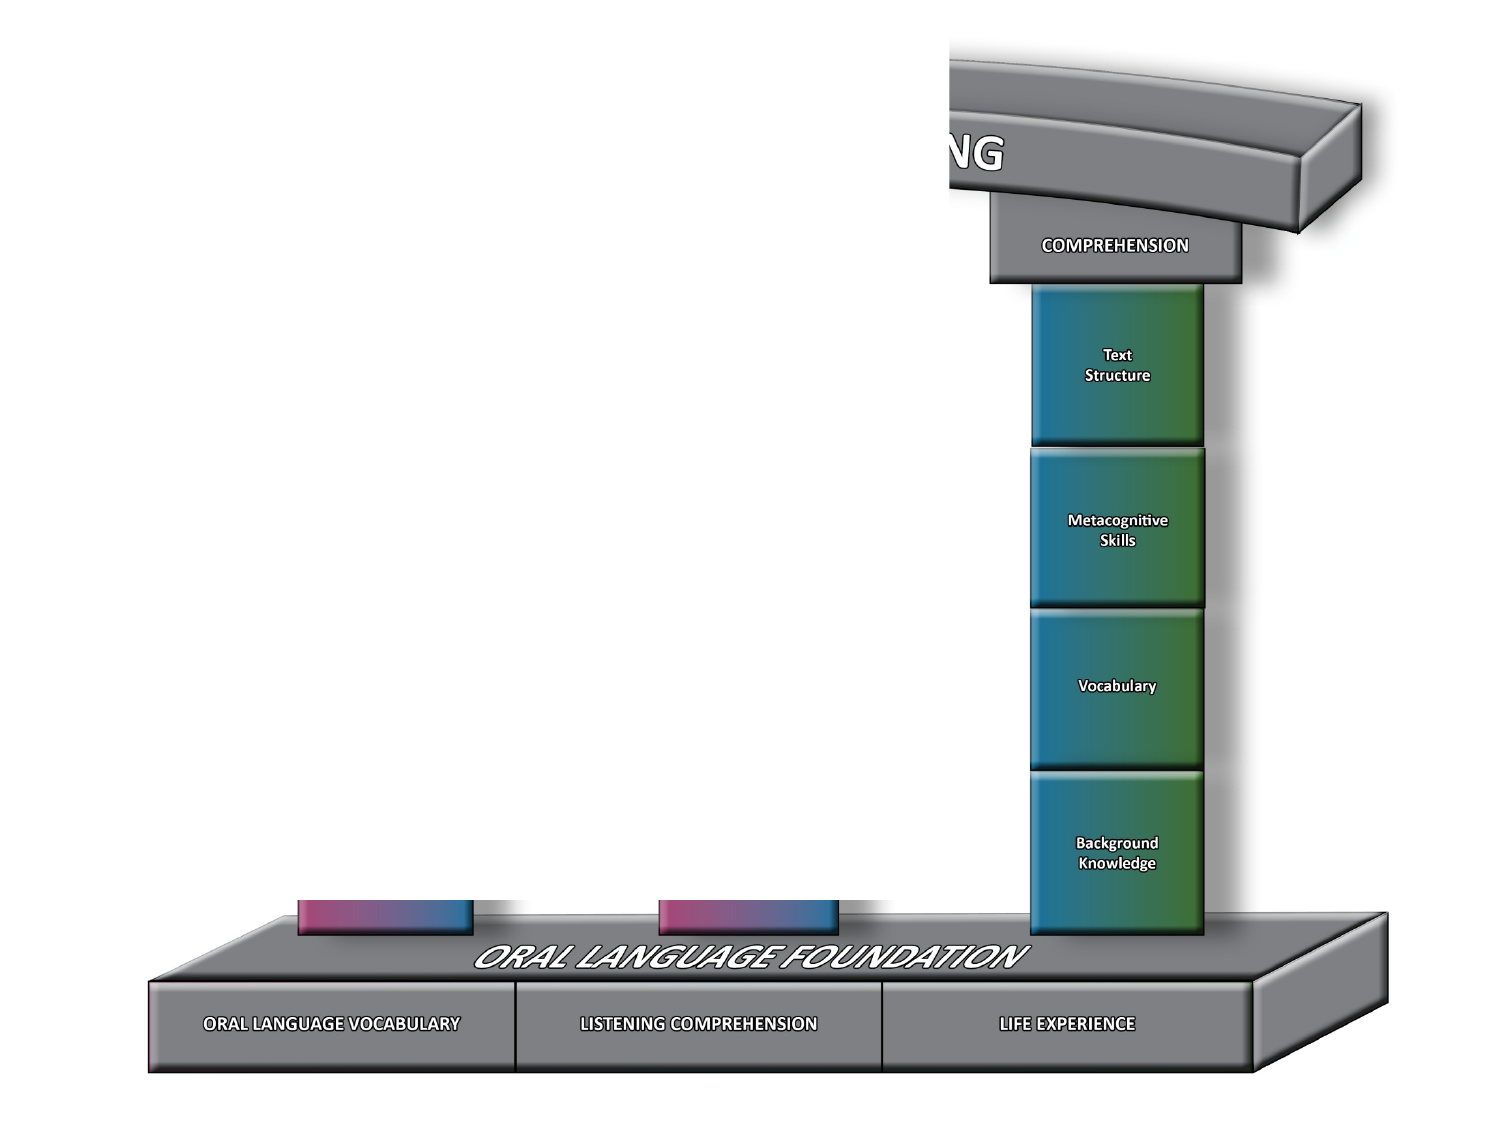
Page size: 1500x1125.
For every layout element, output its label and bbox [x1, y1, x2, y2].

text_box [137, 24, 1399, 1113]
